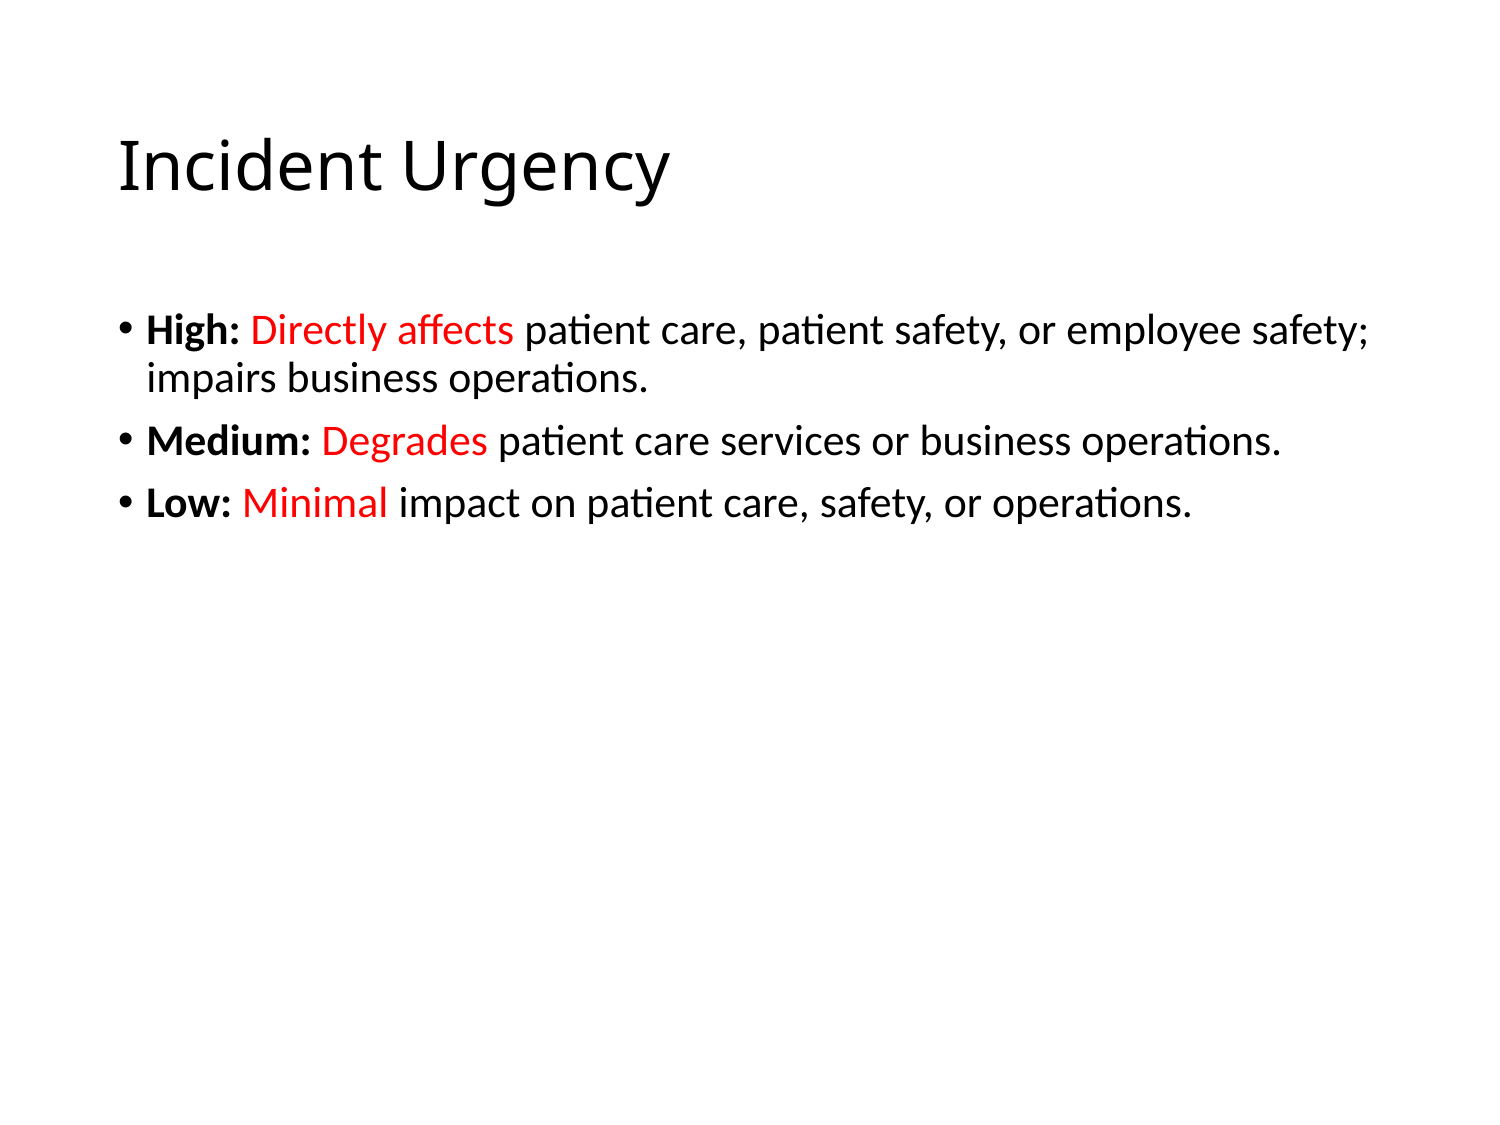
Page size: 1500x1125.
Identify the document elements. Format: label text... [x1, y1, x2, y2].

title Incident Urgency [103, 59, 1397, 278]
list High: Directly affects patient care, patient safety, or employee safety; impairs business operations. Medium: Degrades patient care services or business operations. Low: Minimal impact on patient care, safety, or operations. [103, 299, 1397, 1014]
